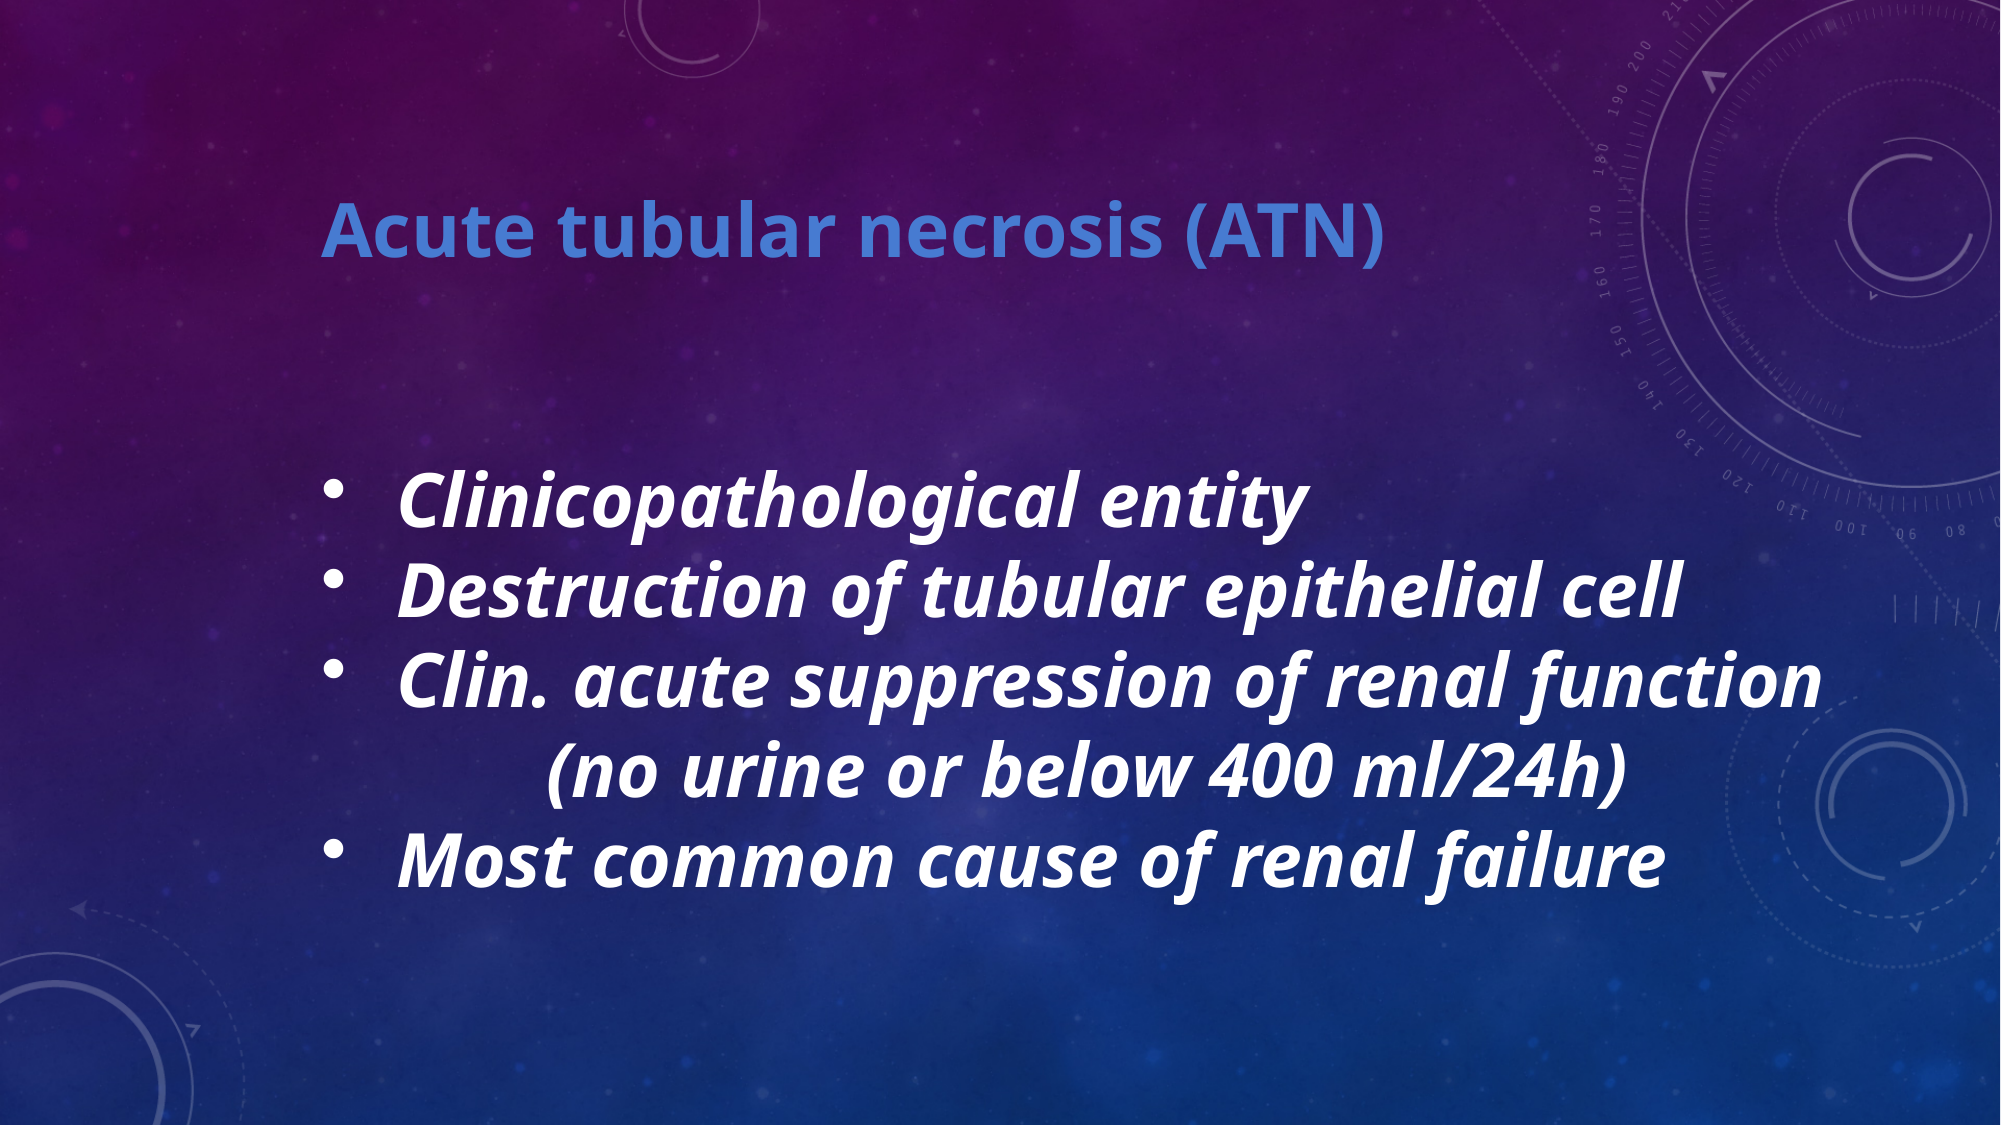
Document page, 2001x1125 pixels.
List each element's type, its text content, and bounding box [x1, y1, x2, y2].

text_box Acute tubular necrosis (ATN) Clinicopathological entity Destruction of tubular epithelial cell Clin. acute suppression of renal function (no urine or below 400 ml/24h) Most common cause of renal failure [306, 174, 1861, 1045]
picture [0, 0, 2001, 1125]
